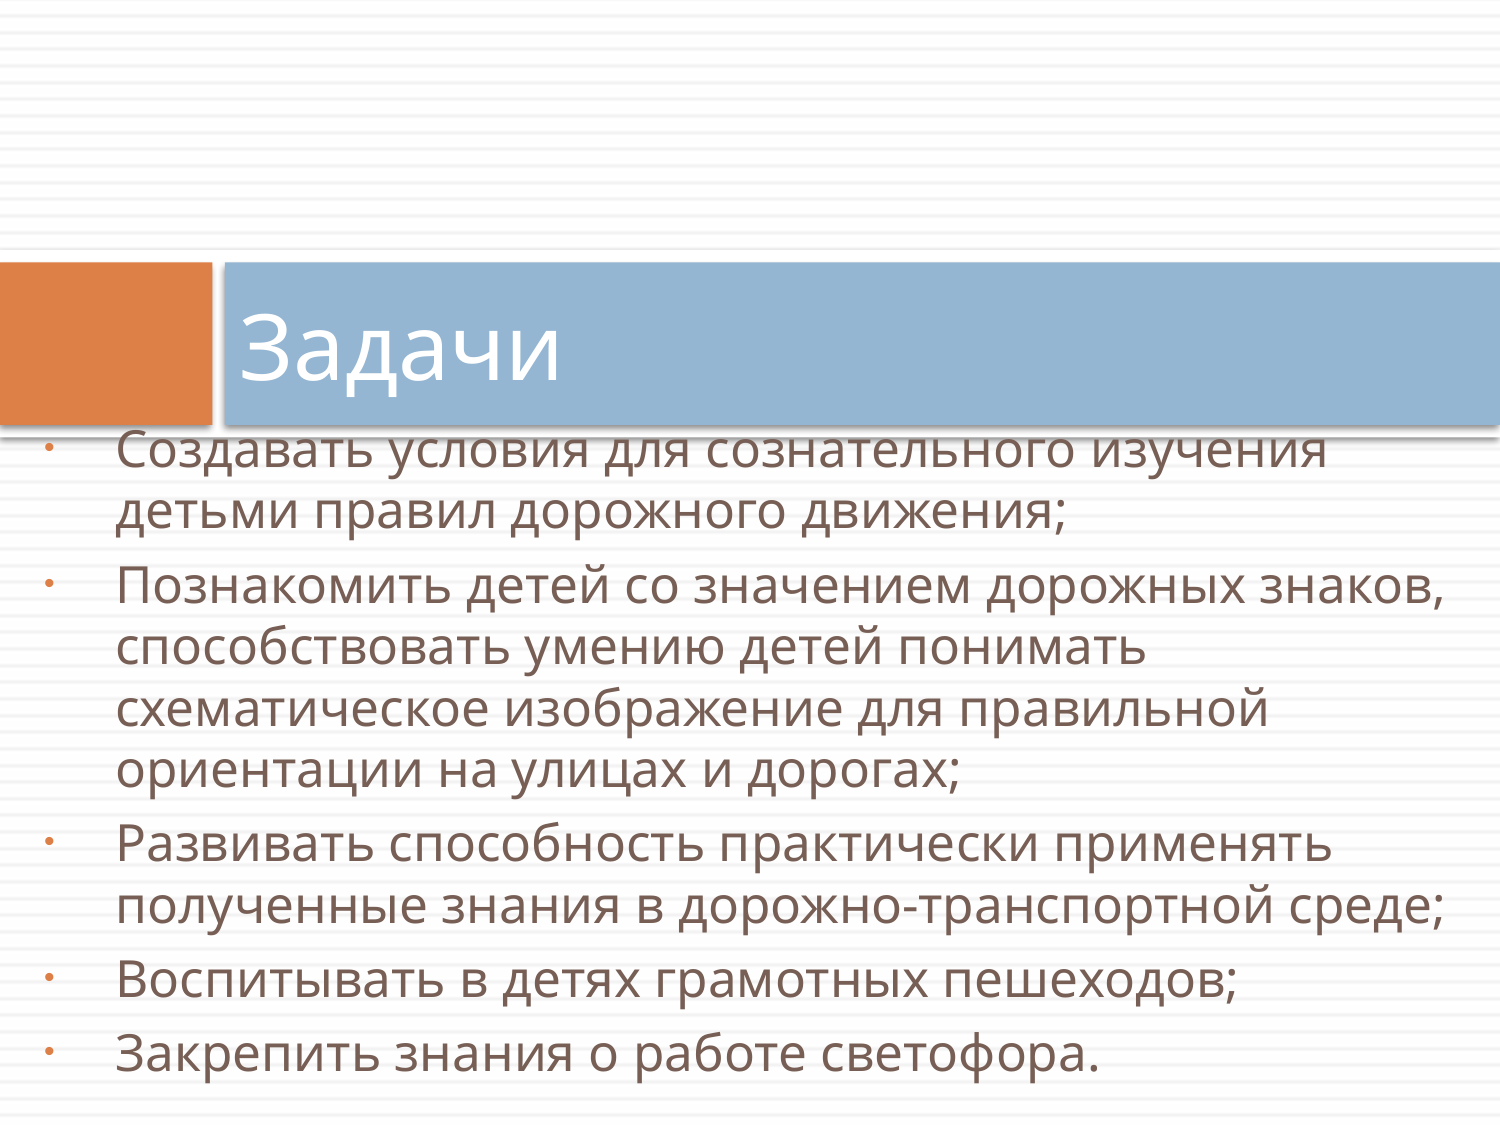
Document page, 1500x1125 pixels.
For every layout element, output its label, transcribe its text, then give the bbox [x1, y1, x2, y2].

title Задачи [225, 262, 1475, 425]
list Создавать условия для сознательного изучения детьми правил дорожного движения; Познакомить детей со значением дорожных знаков, способствовать умению детей понимать схематическое изображение для правильной ориентации на улицах и дорогах; Развивать способность практически применять полученные знания в дорожно-транспортной среде; Воспитывать в детях грамотных пешеходов; Закрепить знания о работе светофора. [29, 408, 1471, 1125]
